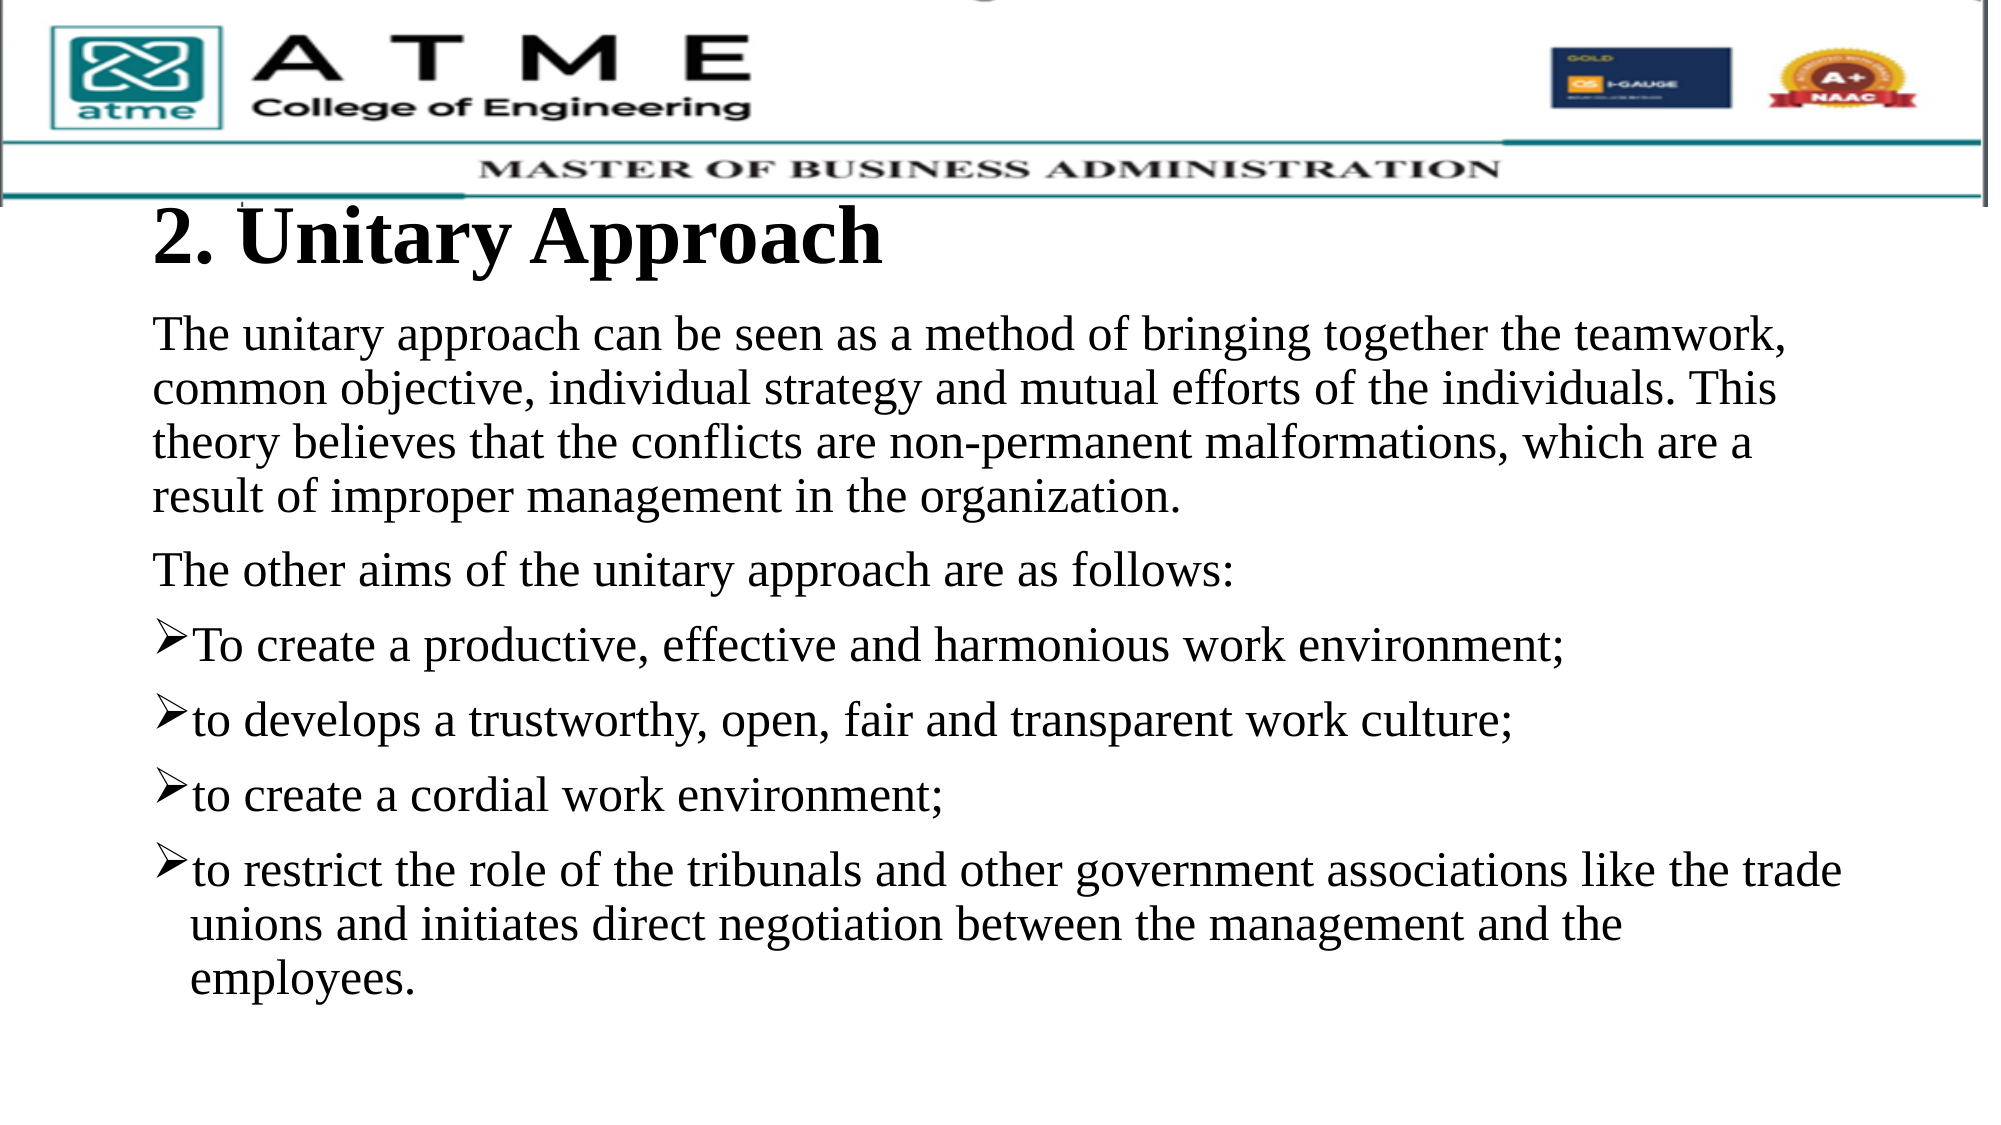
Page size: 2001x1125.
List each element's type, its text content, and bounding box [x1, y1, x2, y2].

title 2. Unitary Approach [137, 177, 1863, 299]
picture [0, 0, 1988, 207]
list The unitary approach can be seen as a method of bringing together the teamwork, common objective, individual strategy and mutual efforts of the individuals. This theory believes that the conflicts are non-permanent malformations, which are a result of improper management in the organization. The other aims of the unitary approach are as follows: To create a productive, effective and harmonious work environment; to develops a trustworthy, open, fair and transparent work culture; to create a cordial work environment; to restrict the role of the tribunals and other government associations like the trade unions and initiates direct negotiation between the management and the employees. [137, 299, 1863, 1014]
